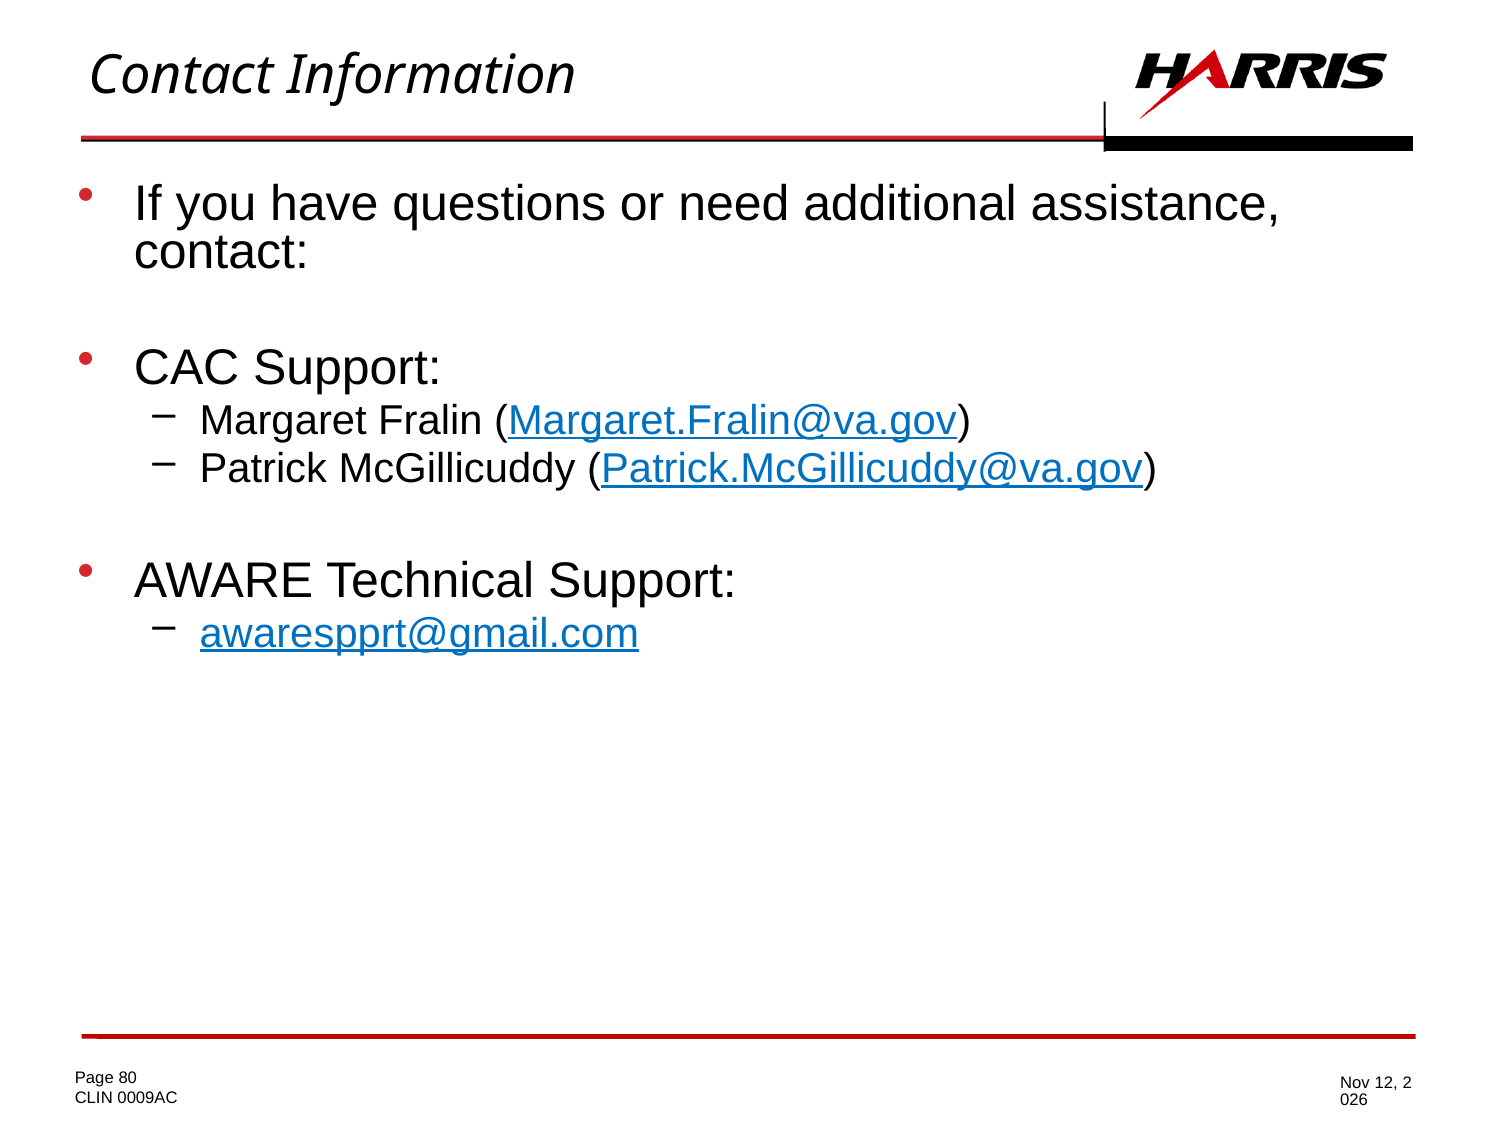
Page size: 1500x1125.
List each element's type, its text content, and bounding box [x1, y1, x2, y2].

slide_number 6-Oct-14 [1324, 1060, 1435, 1105]
title Contact Information [73, 27, 962, 117]
list If you have questions or need additional assistance, contact: CAC Support: Margaret Fralin (Margaret.Fralin@va.gov) Patrick McGillicuddy (Patrick.McGillicuddy@va.gov) AWARE Technical Support: awarespprt@gmail.com [62, 174, 1432, 1020]
picture [1135, 49, 1387, 119]
